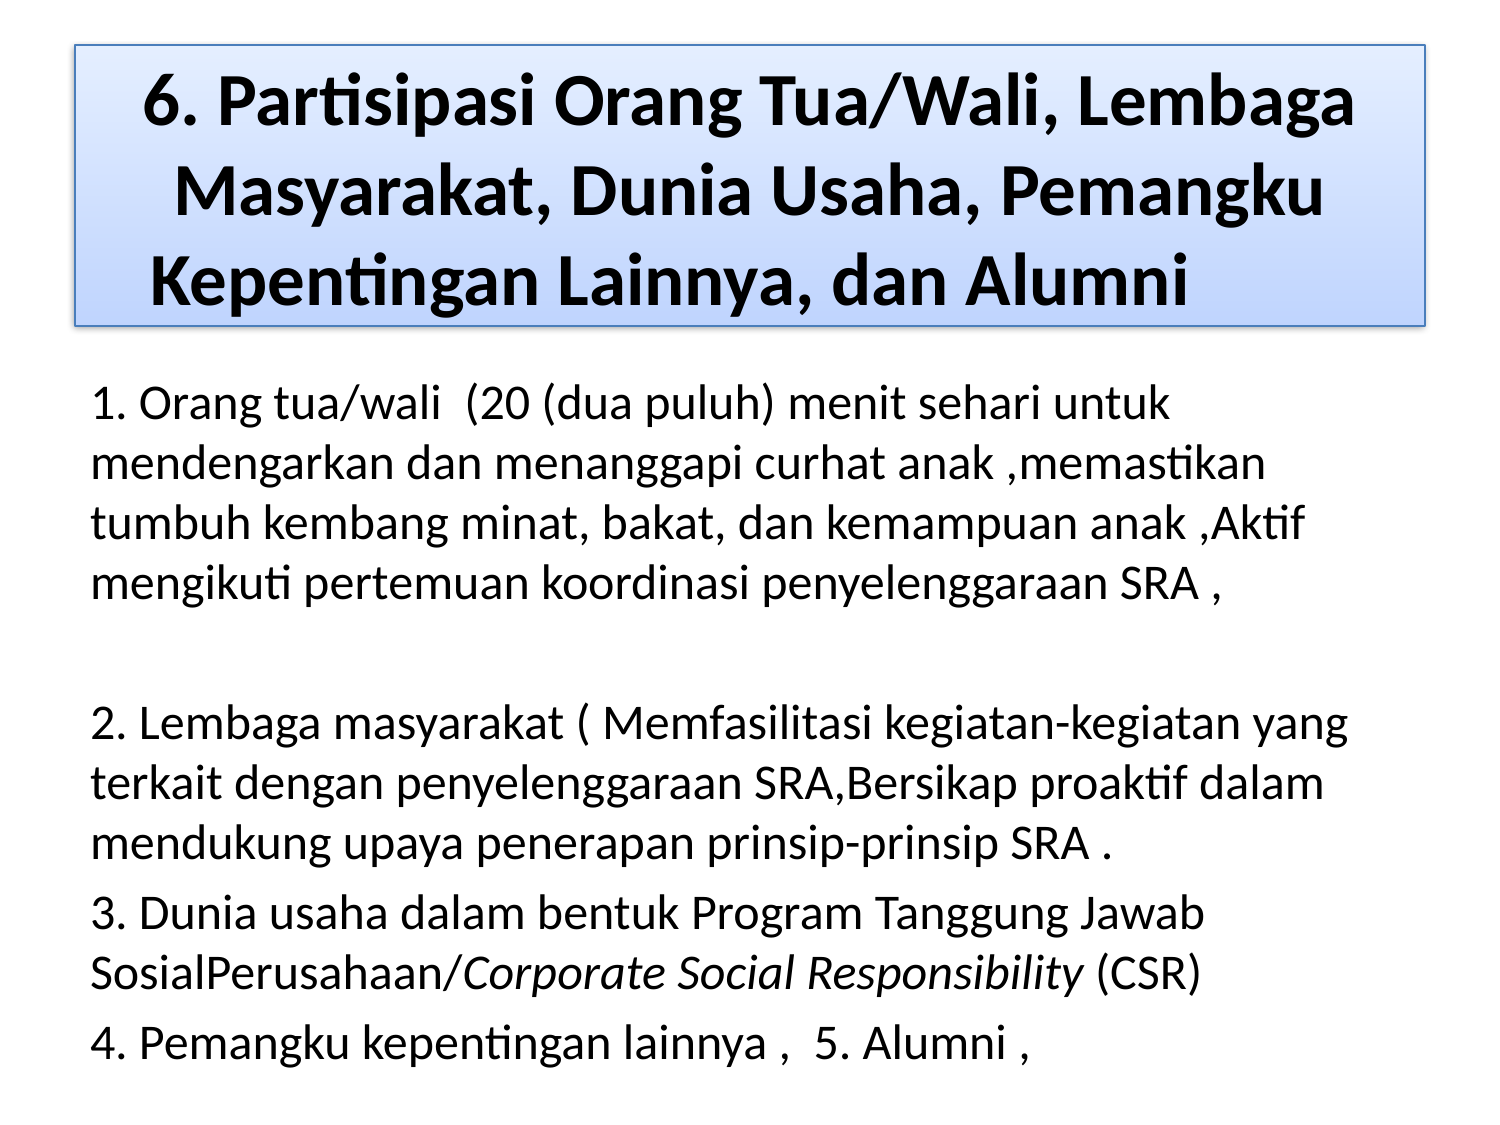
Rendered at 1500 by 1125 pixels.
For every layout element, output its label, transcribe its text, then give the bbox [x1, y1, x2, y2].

title 6. Partisipasi Orang Tua/Wali, Lembaga Masyarakat, Dunia Usaha, Pemangku Kepentingan Lainnya, dan Alumni [74, 44, 1426, 327]
list 1. Orang tua/wali (20 (dua puluh) menit sehari untuk mendengarkan dan menanggapi curhat anak ,memastikan tumbuh kembang minat, bakat, dan kemampuan anak ,Aktif mengikuti pertemuan koordinasi penyelenggaraan SRA , 2. Lembaga masyarakat ( Memfasilitasi kegiatan-kegiatan yang terkait dengan penyelenggaraan SRA,Bersikap proaktif dalam mendukung upaya penerapan prinsip-prinsip SRA . 3. Dunia usaha dalam bentuk Program Tanggung Jawab SosialPerusahaan/Corporate Social Responsibility (CSR) 4. Pemangku kepentingan lainnya , 5. Alumni , [75, 361, 1425, 1059]
